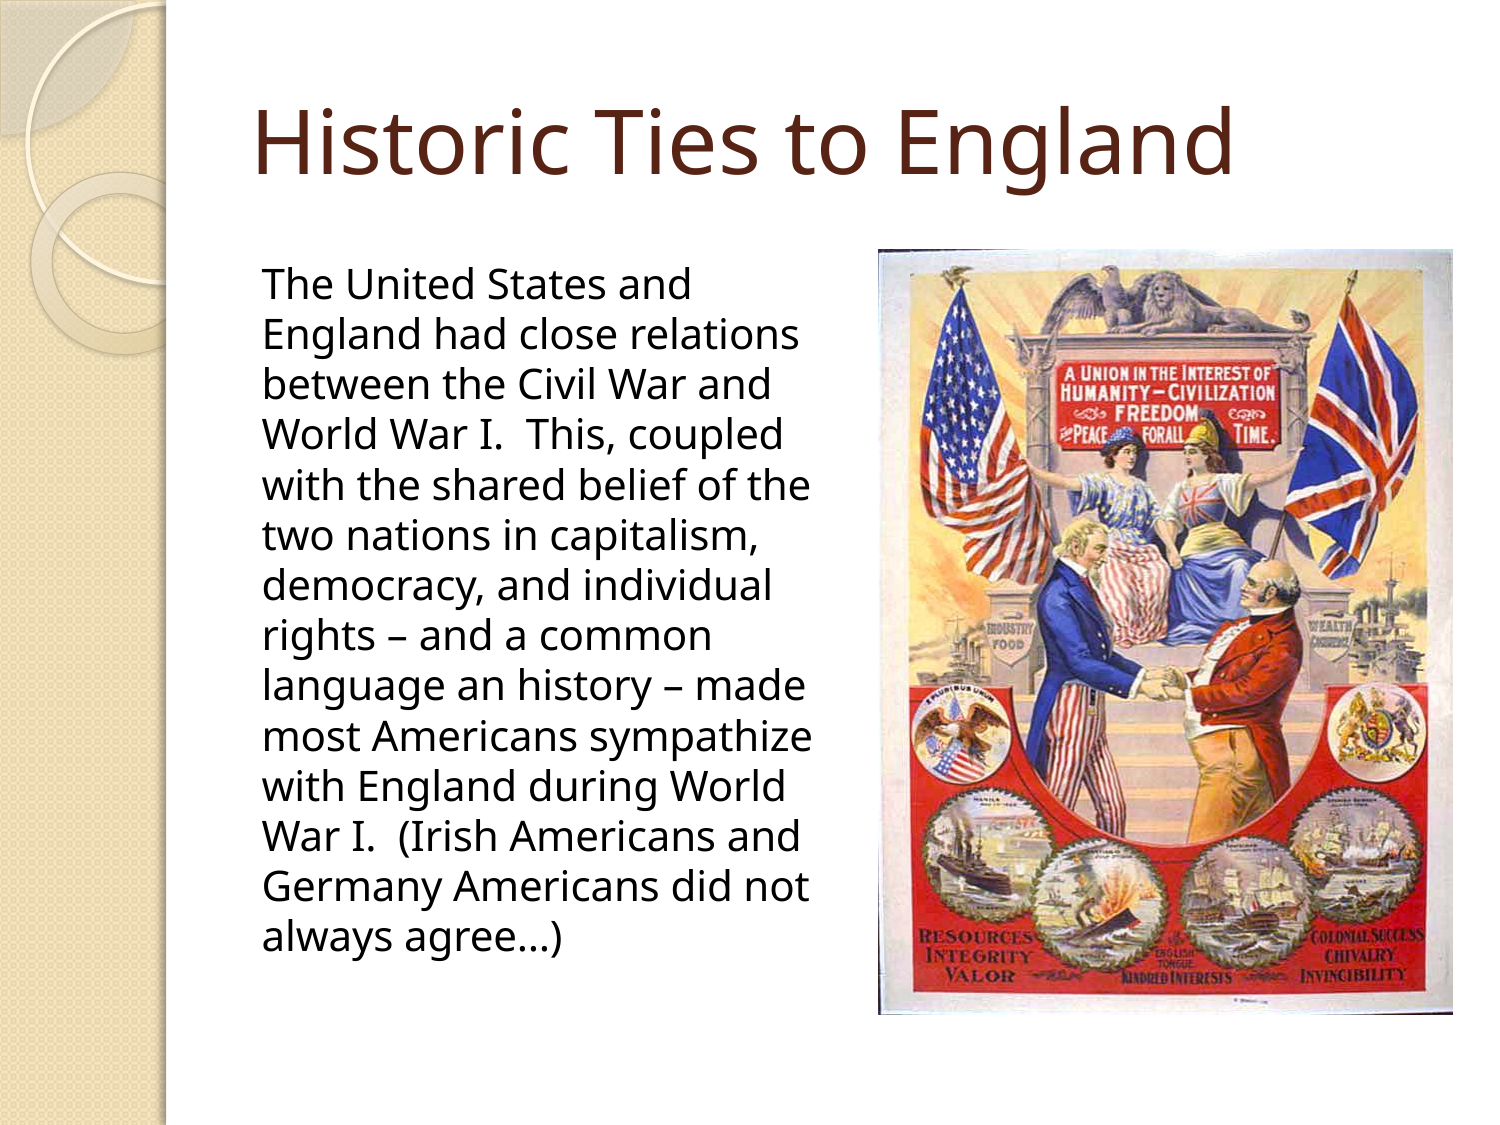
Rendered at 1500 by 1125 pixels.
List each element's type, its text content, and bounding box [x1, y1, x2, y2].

title Historic Ties to England [235, 45, 1466, 233]
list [878, 249, 1453, 1016]
list The United States and England had close relations between the Civil War and World War I. This, coupled with the shared belief of the two nations in capitalism, democracy, and individual rights – and a common language an history – made most Americans sympathize with England during World War I. (Irish Americans and Germany Americans did not always agree…) [235, 249, 836, 1015]
